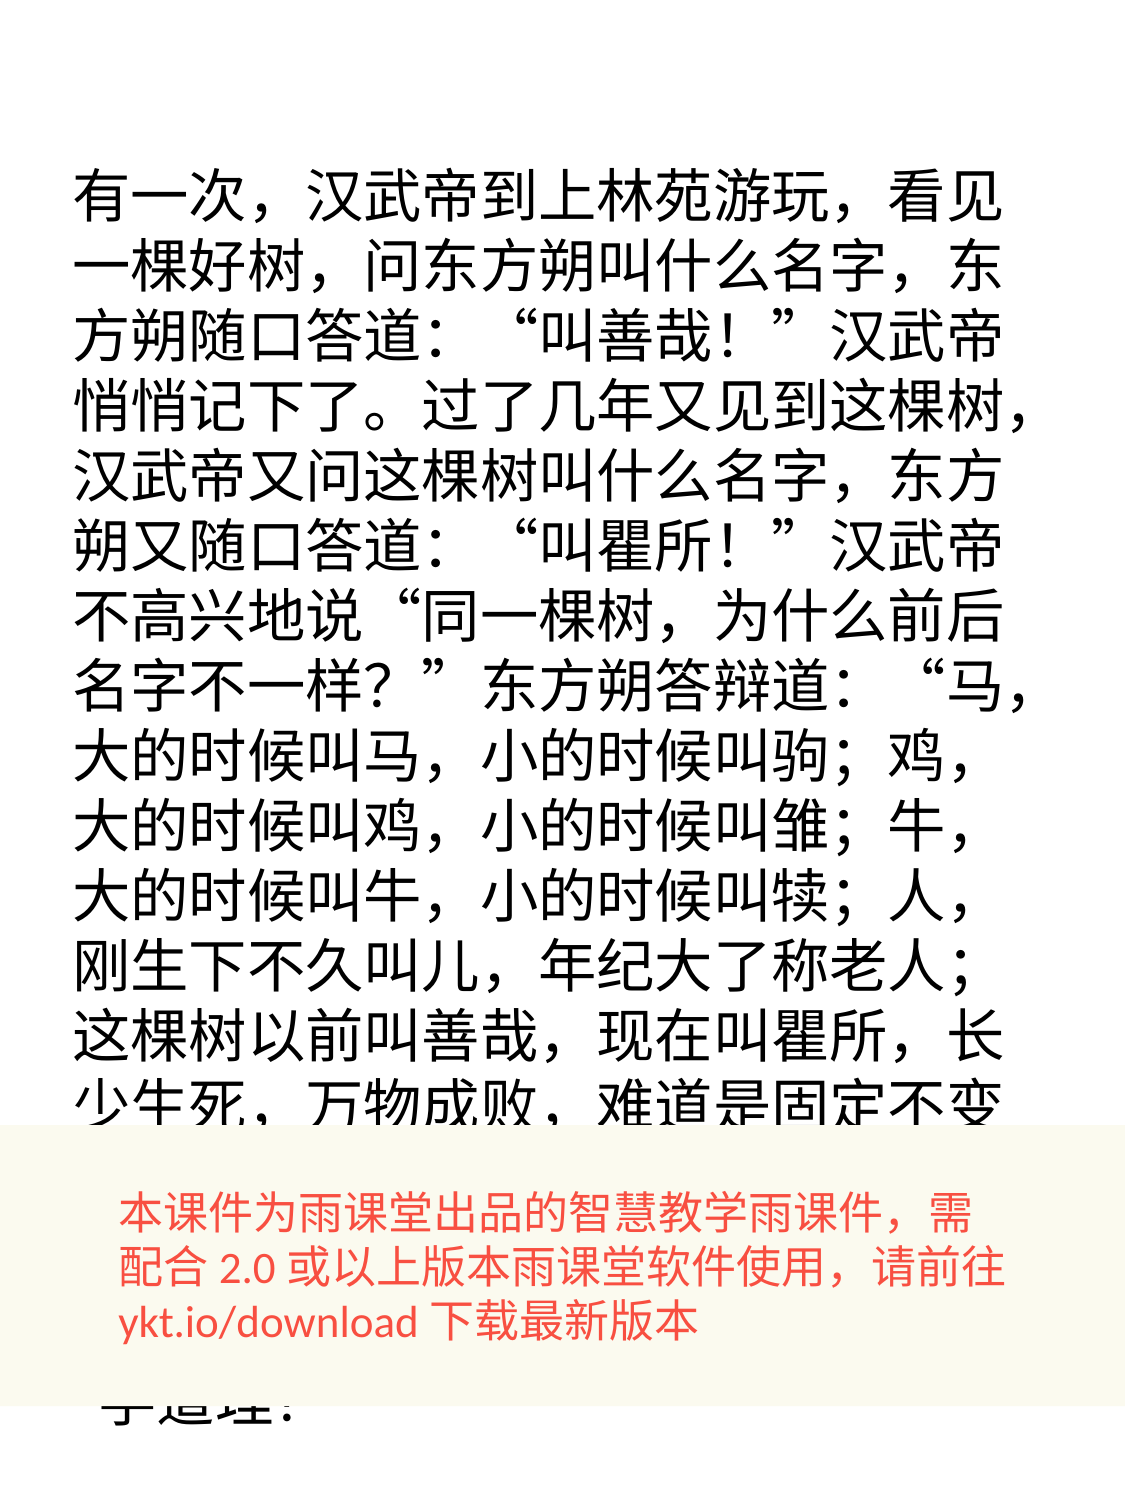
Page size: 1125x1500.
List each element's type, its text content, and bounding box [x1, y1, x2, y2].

text_box 本课件为雨课堂出品的智慧教学雨课件，需 配合2.0或以上版本雨课堂软件使用，请前往 ykt.io/download下载最新版本 [0, 1123, 1125, 1408]
text_box 有一次，汉武帝到上林苑游玩，看见一棵好树，问东方朔叫什么名字，东方朔随口答道：“叫善哉！”汉武帝悄悄记下了。过了几年又见到这棵树，汉武帝又问这棵树叫什么名字，东方朔又随口答道：“叫瞿所！”汉武帝不高兴地说“同一棵树，为什么前后名字不一样？”东方朔答辩道：“马，大的时候叫马，小的时候叫驹；鸡，大的时候叫鸡，小的时候叫雏；牛，大的时候叫牛，小的时候叫犊；人，刚生下不久叫儿，年纪大了称老人；这棵树以前叫善哉，现在叫瞿所，长少生死，万物成败，难道是固定不变的吗？” [57, 151, 1032, 1123]
text_box 思考题：东方朔的论辩说明了什么哲学道理？ [84, 1408, 1083, 1441]
